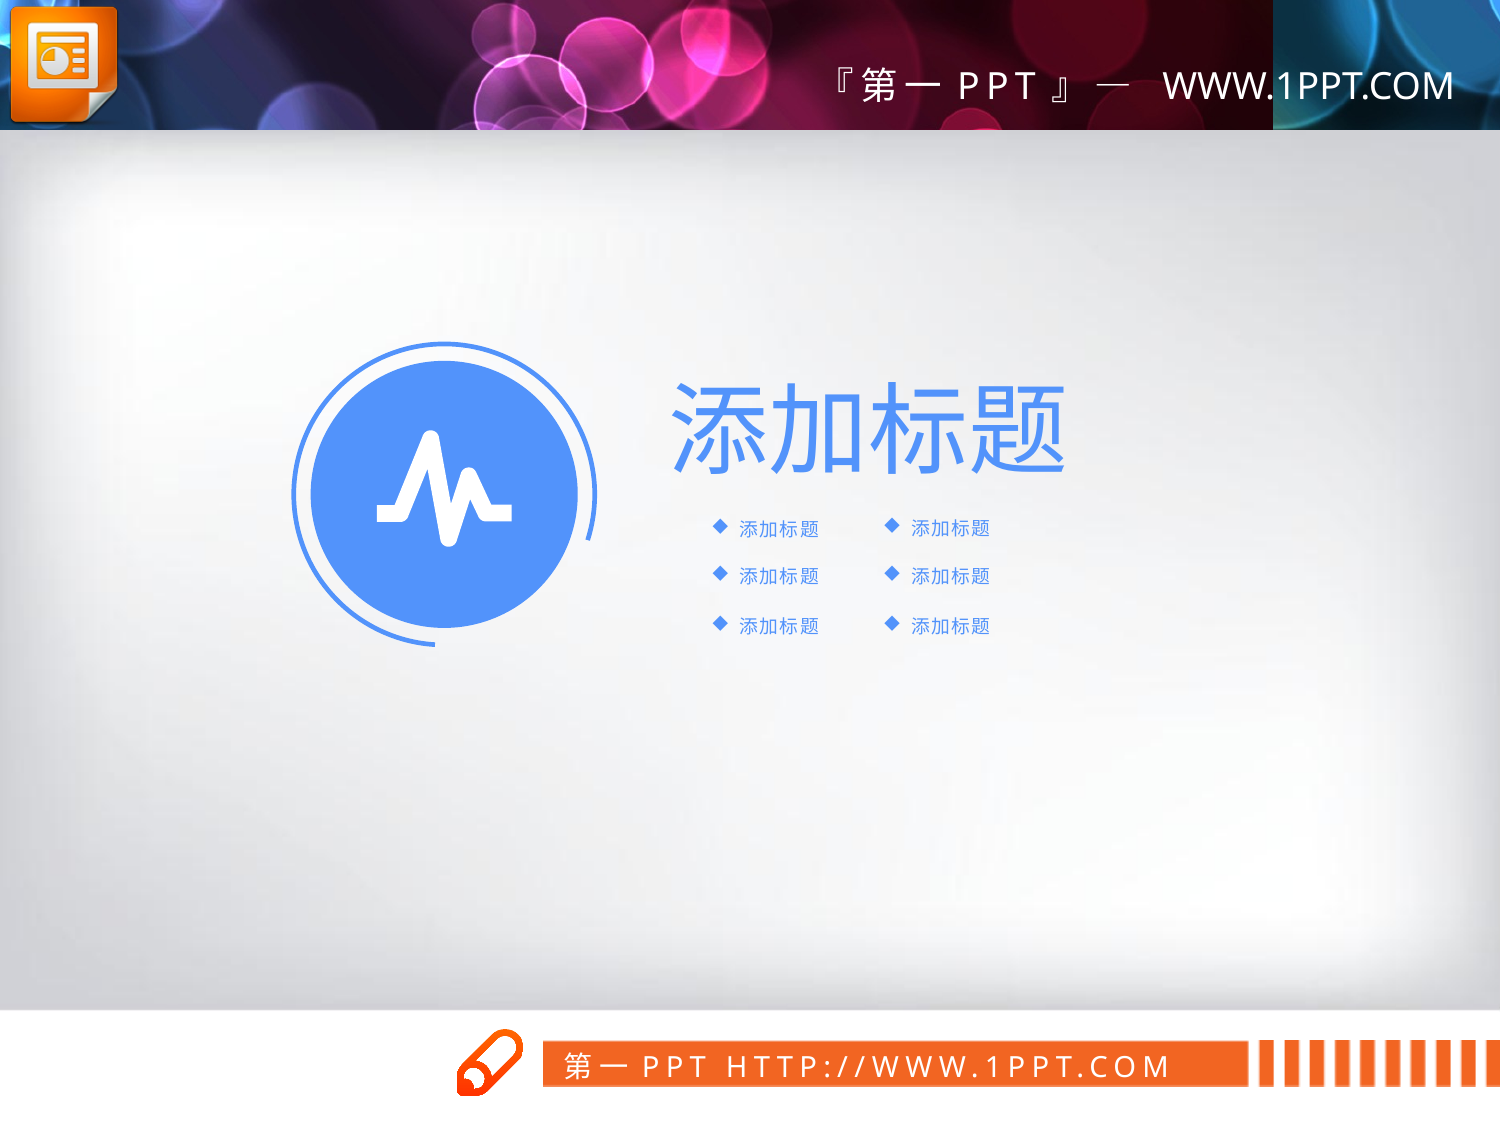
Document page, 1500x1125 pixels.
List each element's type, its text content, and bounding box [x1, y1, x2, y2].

picture [543, 1040, 1500, 1087]
text_box 添加标题 [868, 595, 1019, 645]
text_box 添加标题 [696, 596, 847, 645]
text_box [378, 343, 510, 359]
text_box [583, 494, 595, 541]
text_box 添加标题 [696, 498, 847, 546]
text_box 添加标题 [868, 497, 1019, 545]
text_box [293, 437, 305, 552]
text_box 添加标题 [868, 545, 1036, 595]
picture [0, 0, 1500, 1012]
text_box 添加标题 [547, 358, 1190, 494]
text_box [310, 360, 578, 629]
text_box [393, 636, 436, 645]
text_box 添加标题 [696, 546, 869, 596]
